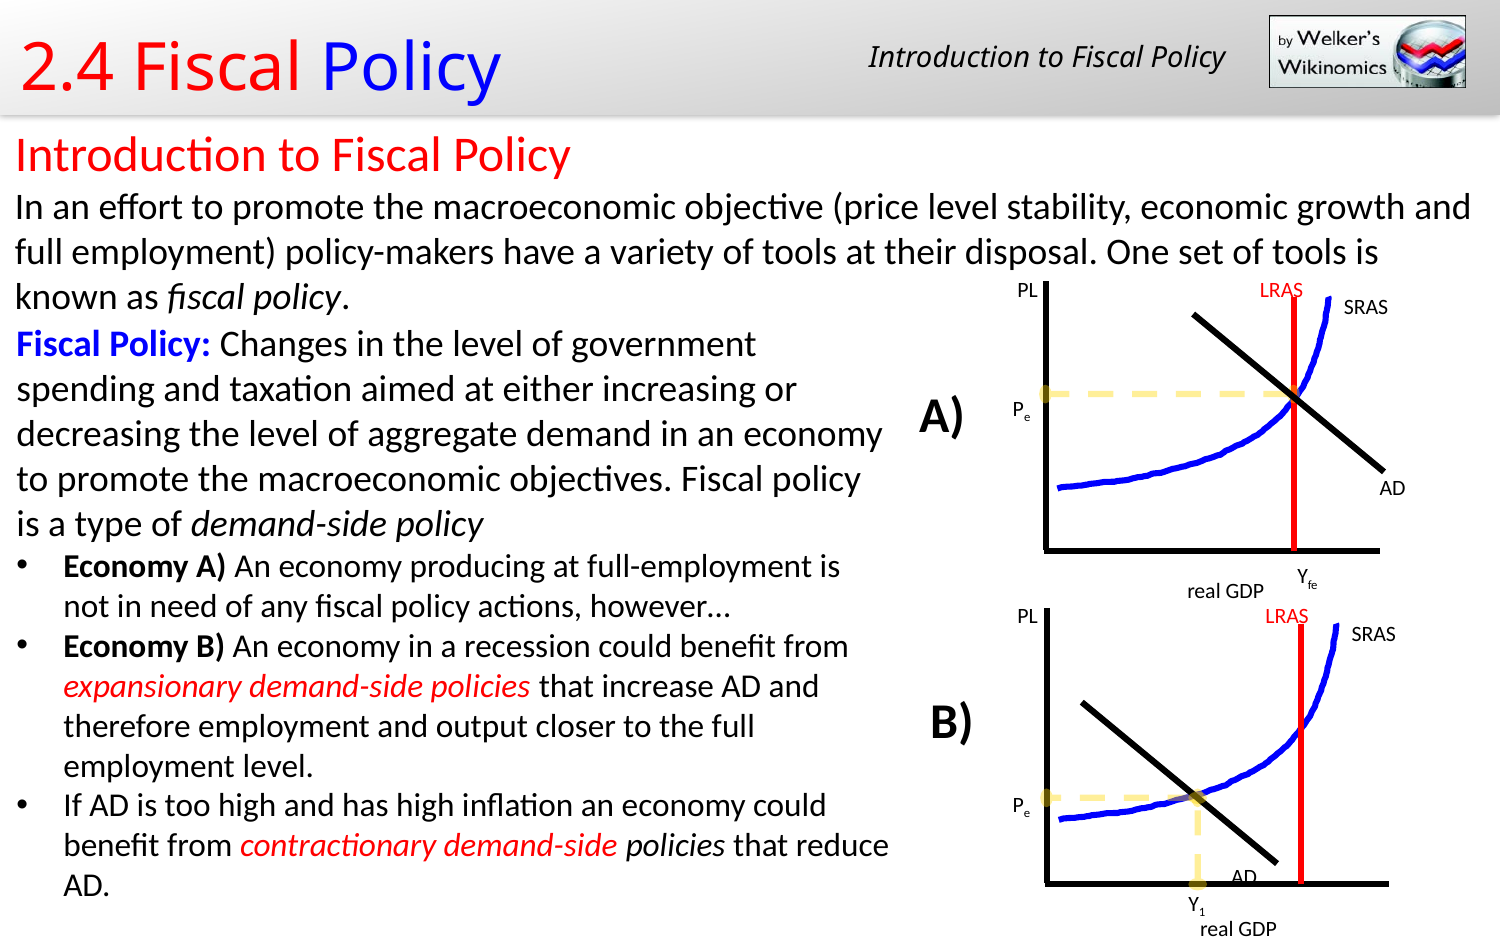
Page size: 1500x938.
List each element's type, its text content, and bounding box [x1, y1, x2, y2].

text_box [0, 0, 1500, 115]
text_box Introduction to Fiscal Policy In an effort to promote the macroeconomic objective (price level stability, economic growth and full employment) policy-makers have a variety of tools at their disposal. One set of tools is known as fiscal policy. [0, 123, 1500, 325]
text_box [997, 593, 1435, 938]
text_box A) [904, 375, 991, 451]
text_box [997, 267, 1448, 612]
text_box Fiscal Policy: Changes in the level of government spending and taxation aimed at either increasing or decreasing the level of aggregate demand in an economy to promote the macroeconomic objectives. Fiscal policy is a type of demand-side policy Economy A) An economy producing at full-employment is not in need of any fiscal policy actions, however… Economy B) An economy in a recession could benefit from expansionary demand-side policies that increase AD and therefore employment and output closer to the full employment level. If AD is too high and has high inflation an economy could benefit from contractionary demand-side policies that reduce AD. [1, 311, 905, 911]
text_box B) [915, 681, 991, 756]
